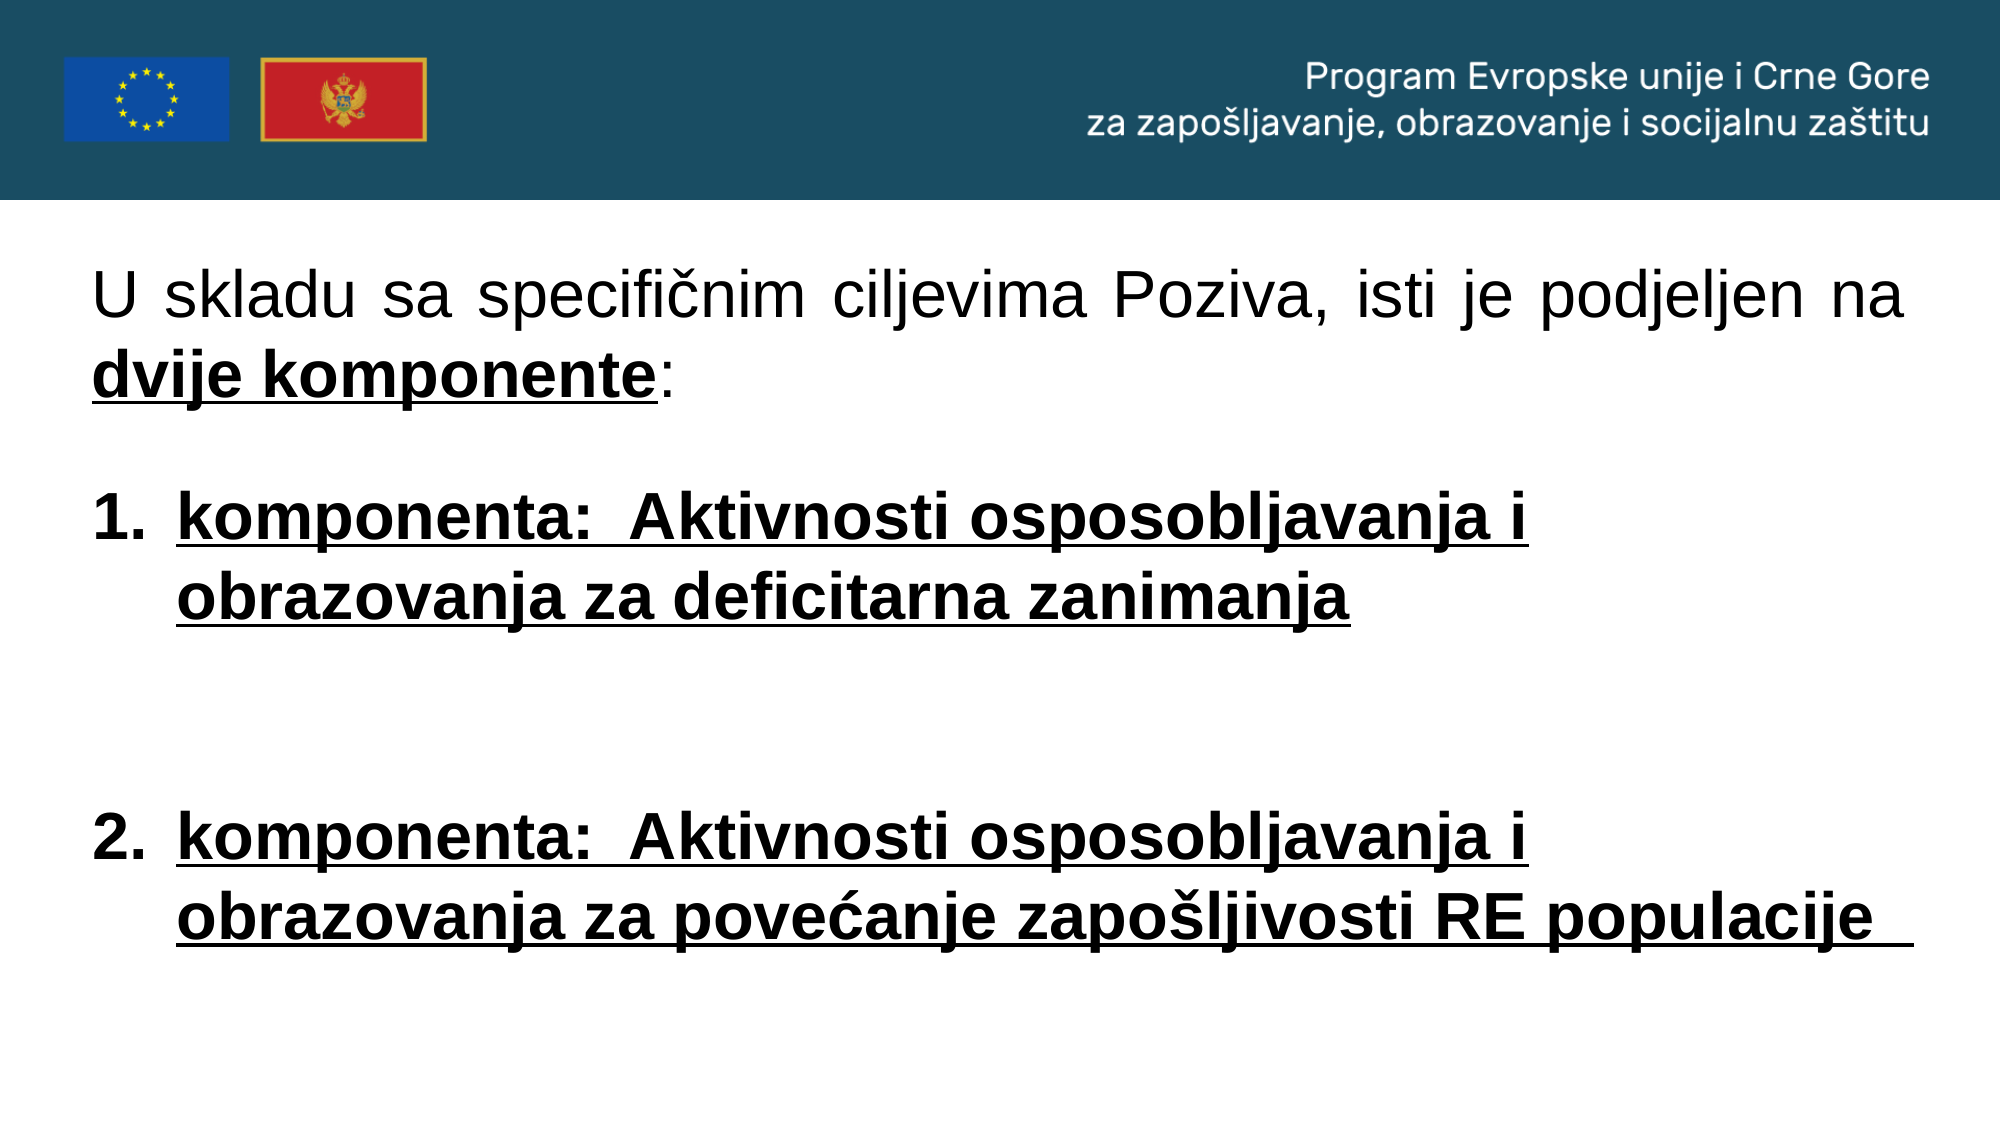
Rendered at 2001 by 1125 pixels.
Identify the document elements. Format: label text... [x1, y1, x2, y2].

text_box komponenta: Aktivnosti osposobljavanja i obrazovanja za deficitarna zanimanja komponenta: Aktivnosti osposobljavanja i obrazovanja za povećanje zapošljivosti RE populacije [77, 465, 1946, 1041]
picture [0, 0, 2000, 200]
text_box U skladu sa specifičnim ciljevima Poziva, isti je podjeljen na dvije komponente: [77, 243, 1921, 418]
